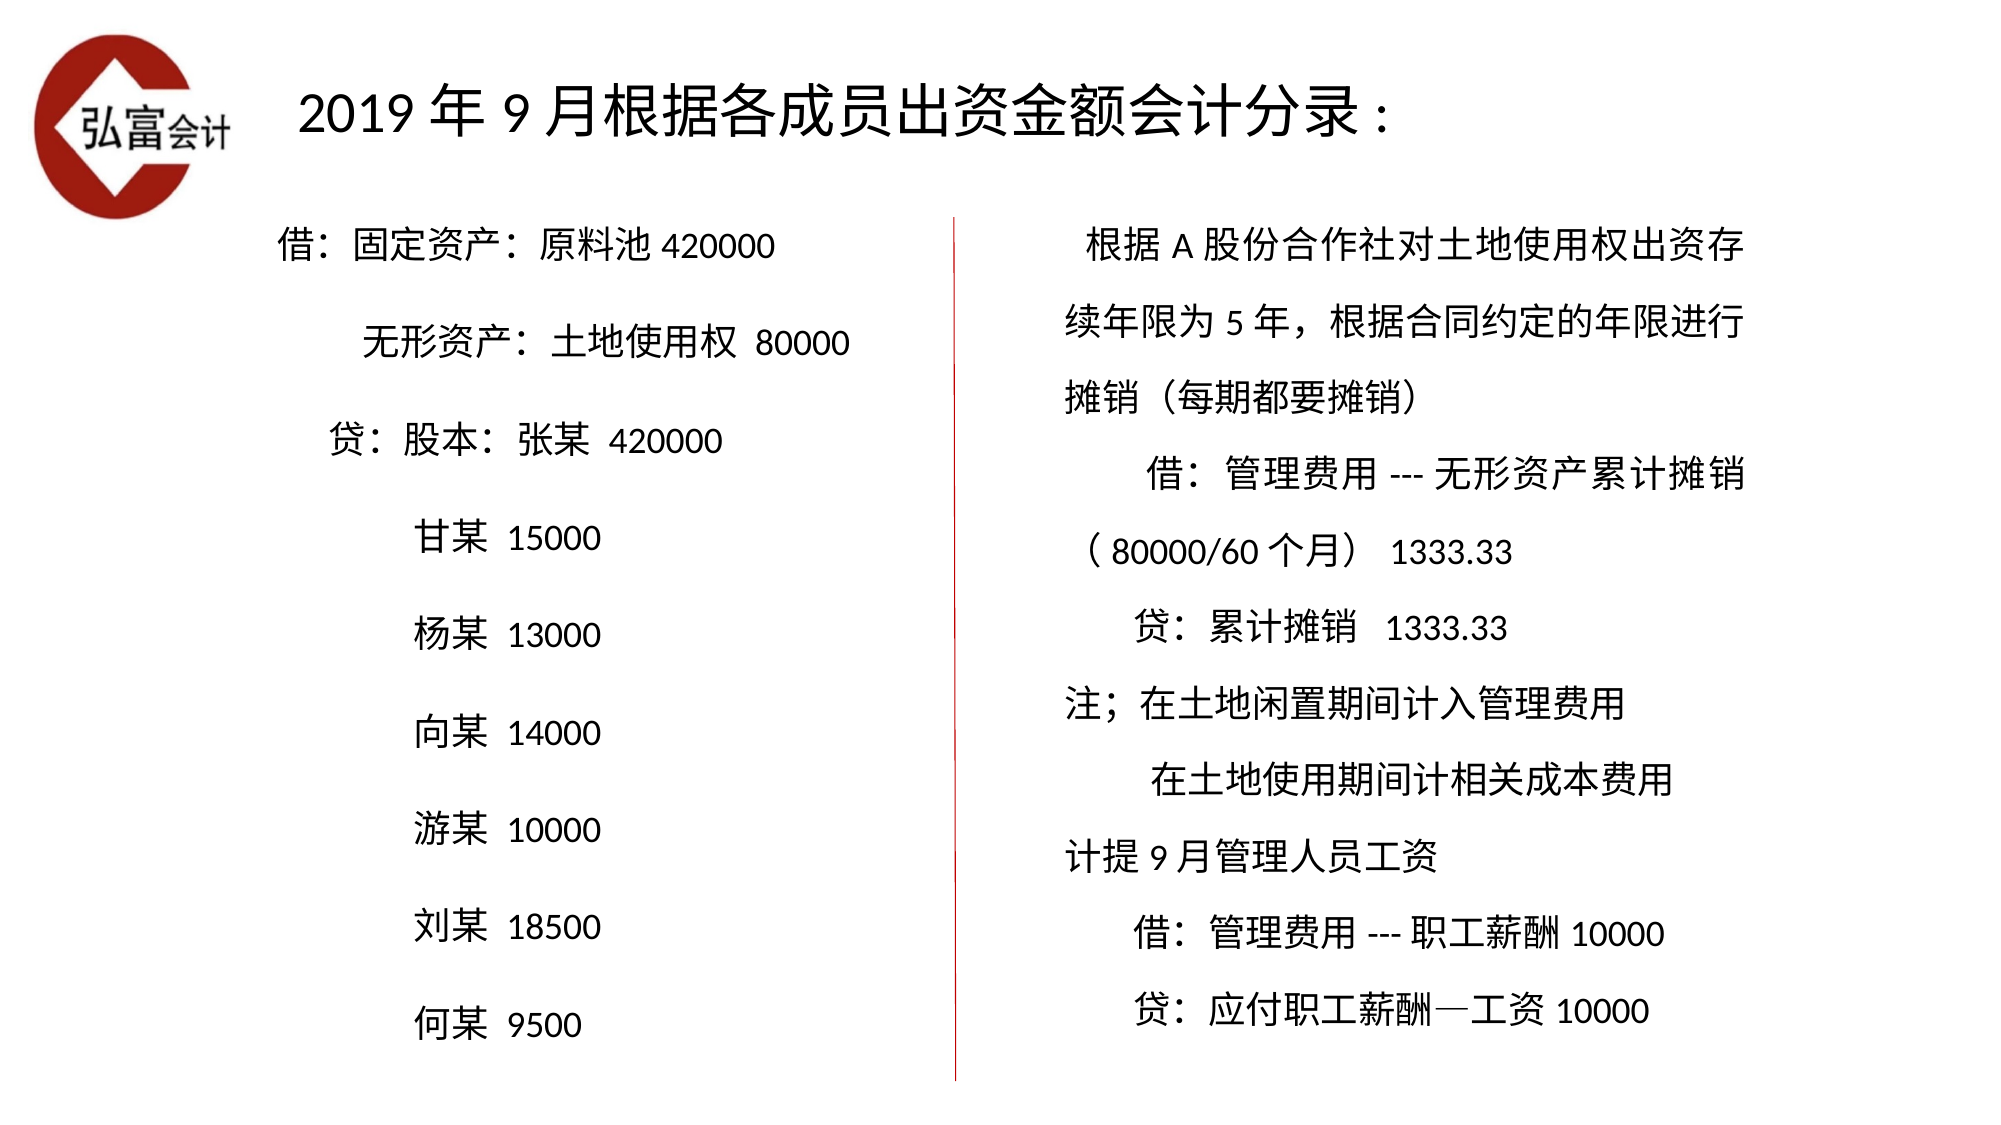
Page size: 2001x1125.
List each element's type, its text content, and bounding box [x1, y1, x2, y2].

picture [28, 13, 234, 248]
text_box 2019年9月根据各成员出资金额会计分录: [282, 67, 1405, 232]
text_box 根据A股份合作社对土地使用权出资存续年限为5年，根据合同约定的年限进行摊销（每期都要摊销） 借：管理费用---无形资产累计摊销（80000/60个月）1333.33 贷：累计摊销 1333.33 注；在土地闲置期间计入管理费用 在土地使用期间计相关成本费用 计提9月管理人员工资 借：管理费用---职工薪酬10000 贷：应付职工薪酬—工资10000 [1050, 182, 1761, 1039]
subtitle 借：固定资产：原料池420000 无形资产：土地使用权 80000 贷：股本：张某 420000 甘某 15000 杨某 13000 向某 14000 游某 10000 刘某 18500 何某 9500 [262, 182, 1051, 1125]
